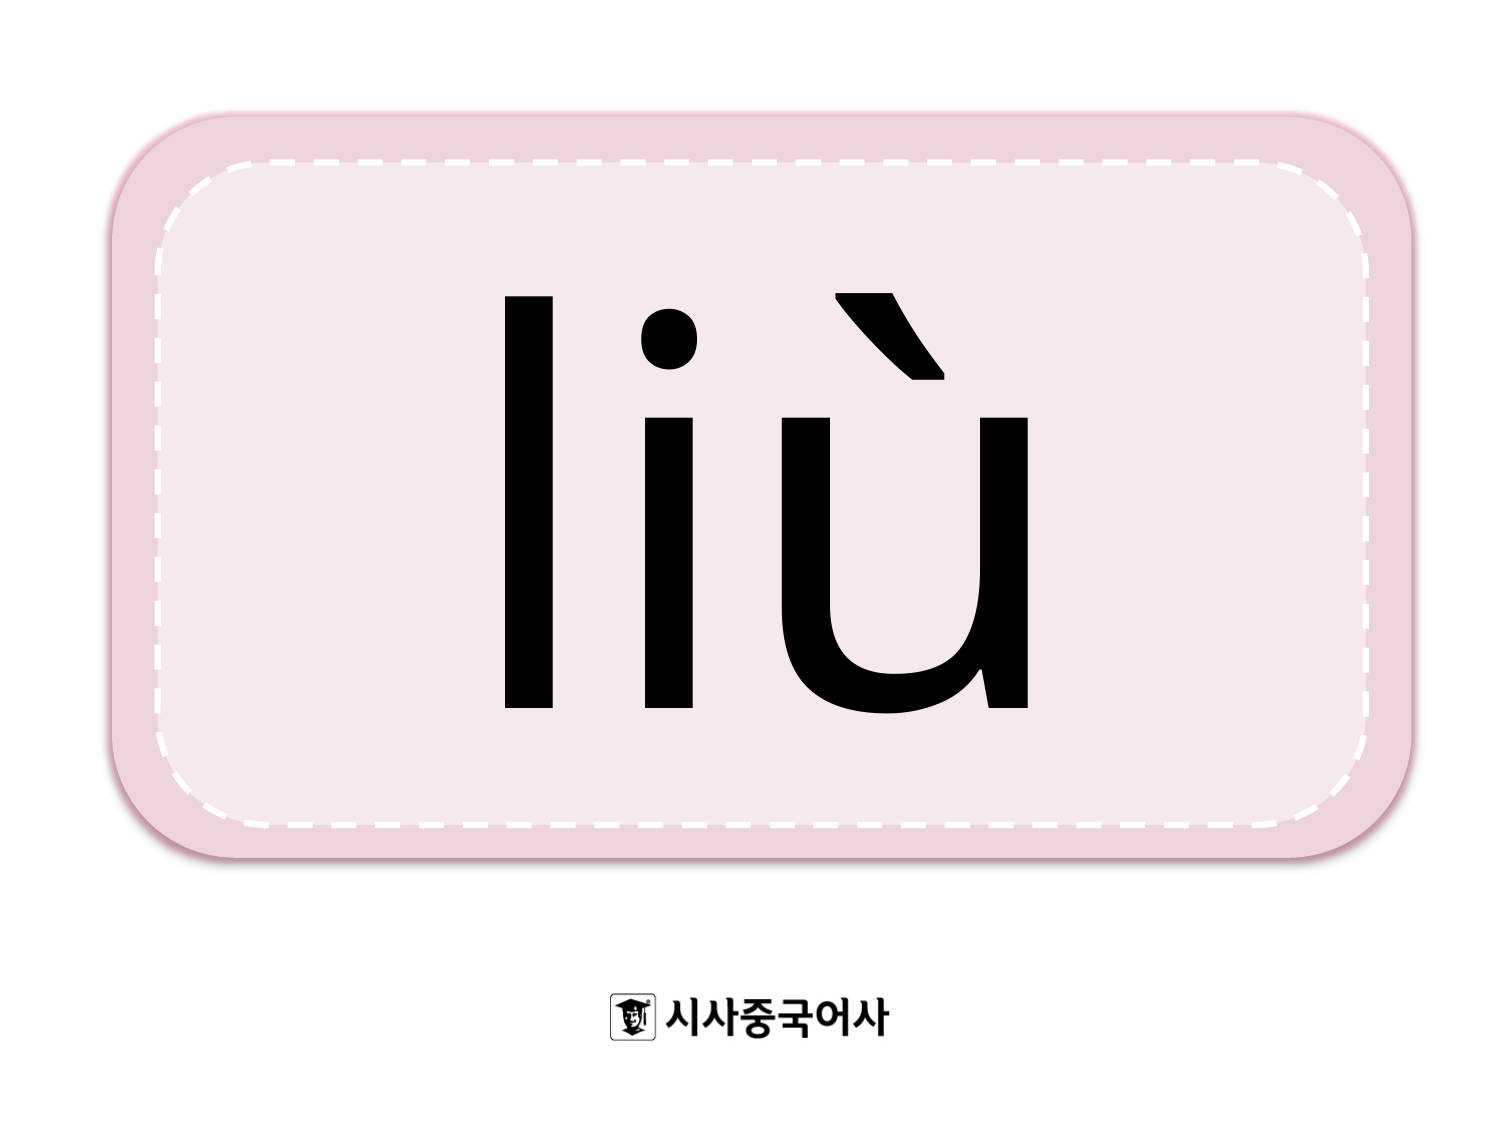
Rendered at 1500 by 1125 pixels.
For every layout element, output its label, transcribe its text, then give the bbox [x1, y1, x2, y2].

text_box liù [162, 160, 1371, 824]
picture [602, 987, 898, 1047]
